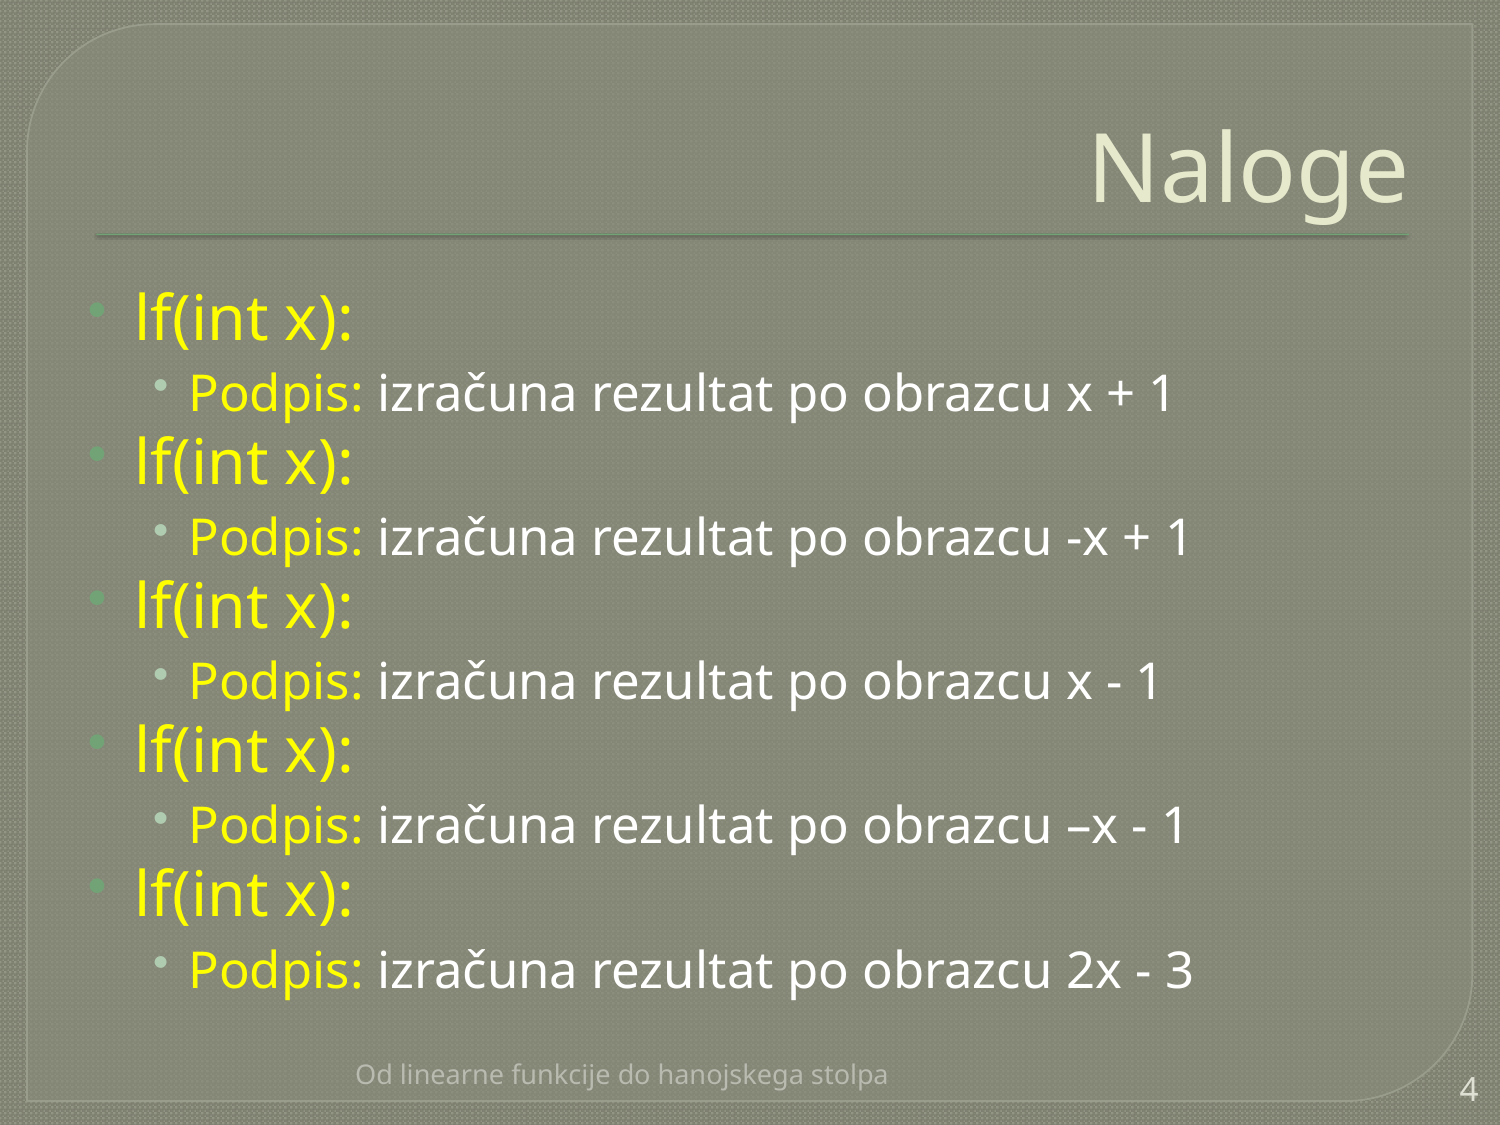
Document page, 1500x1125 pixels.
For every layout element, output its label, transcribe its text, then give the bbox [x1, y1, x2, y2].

footer Od linearne funkcije do hanojskega stolpa [212, 1050, 904, 1095]
title Naloge [75, 41, 1425, 230]
list lf(int x): Podpis: izračuna rezultat po obrazcu x + 1 lf(int x): Podpis: izračuna rezultat po obrazcu -x + 1 lf(int x): Podpis: izračuna rezultat po obrazcu x - 1 lf(int x): Podpis: izračuna rezultat po obrazcu –x - 1 lf(int x): Podpis: izračuna rezultat po obrazcu 2x - 3 [75, 270, 1425, 1013]
slide_number 4 [1417, 1068, 1494, 1114]
